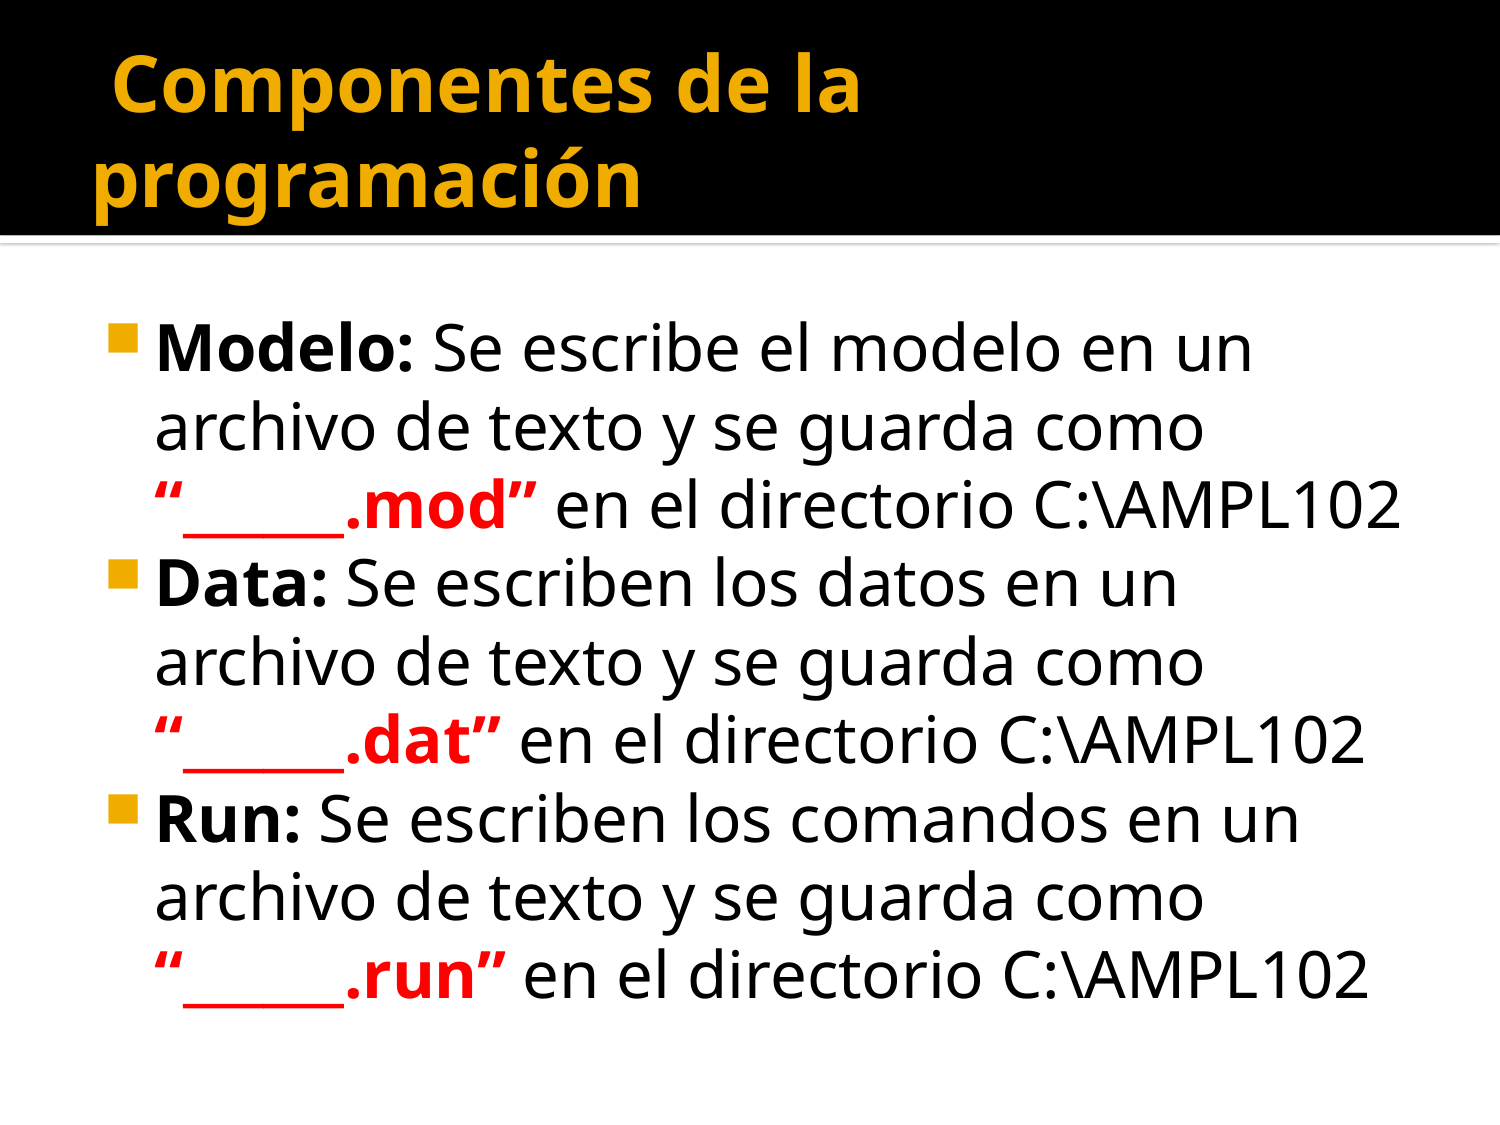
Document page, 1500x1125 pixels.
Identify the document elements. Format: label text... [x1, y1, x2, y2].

title Componentes de la programación [75, 25, 1425, 231]
list Modelo: Se escribe el modelo en un archivo de texto y se guarda como “______.mod” en el directorio C:\AMPL102 Data: Se escriben los datos en un archivo de texto y se guarda como “______.dat” en el directorio C:\AMPL102 Run: Se escriben los comandos en un archivo de texto y se guarda como “______.run” en el directorio C:\AMPL102 [75, 291, 1425, 1050]
